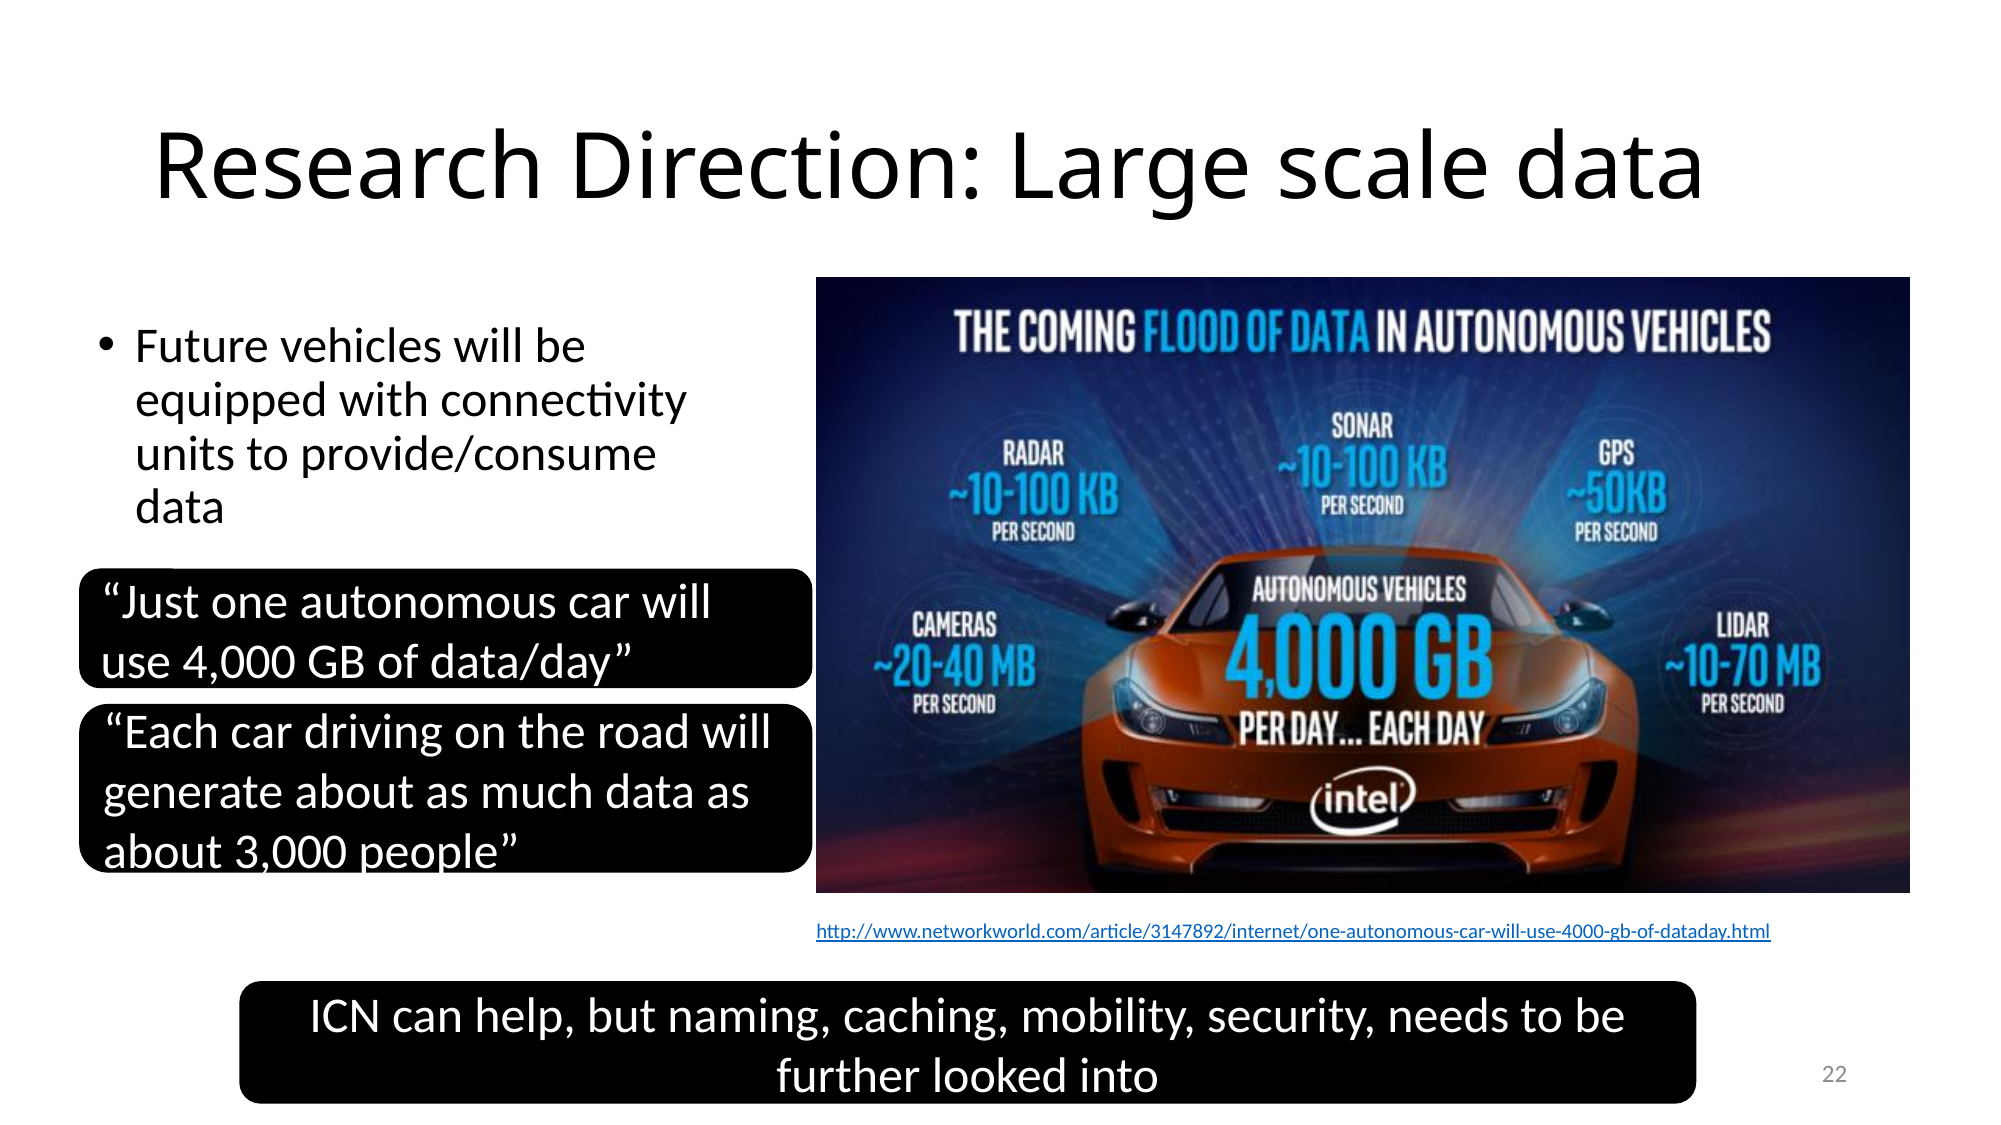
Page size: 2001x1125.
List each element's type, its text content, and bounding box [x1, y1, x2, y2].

text_box http://www.networkworld.com/article/3147892/internet/one-autonomous-car-will-use-4000-gb-of-dataday.html [801, 910, 1910, 951]
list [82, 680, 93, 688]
list Future vehicles will be equipped with connectivity units to provide/consume data [82, 311, 747, 577]
picture [815, 277, 1910, 893]
text_box “Each car driving on the road will generate about as much data as about 3,000 people” [79, 703, 813, 873]
slide_number 22 [1683, 1042, 1863, 1103]
text_box “Just one autonomous car will use 4,000 GB of data/day” [79, 568, 813, 689]
title Research Direction: Large scale data [137, 59, 1863, 278]
text_box ICN can help, but naming, caching, mobility, security, needs to be further looked into [239, 981, 1697, 1104]
